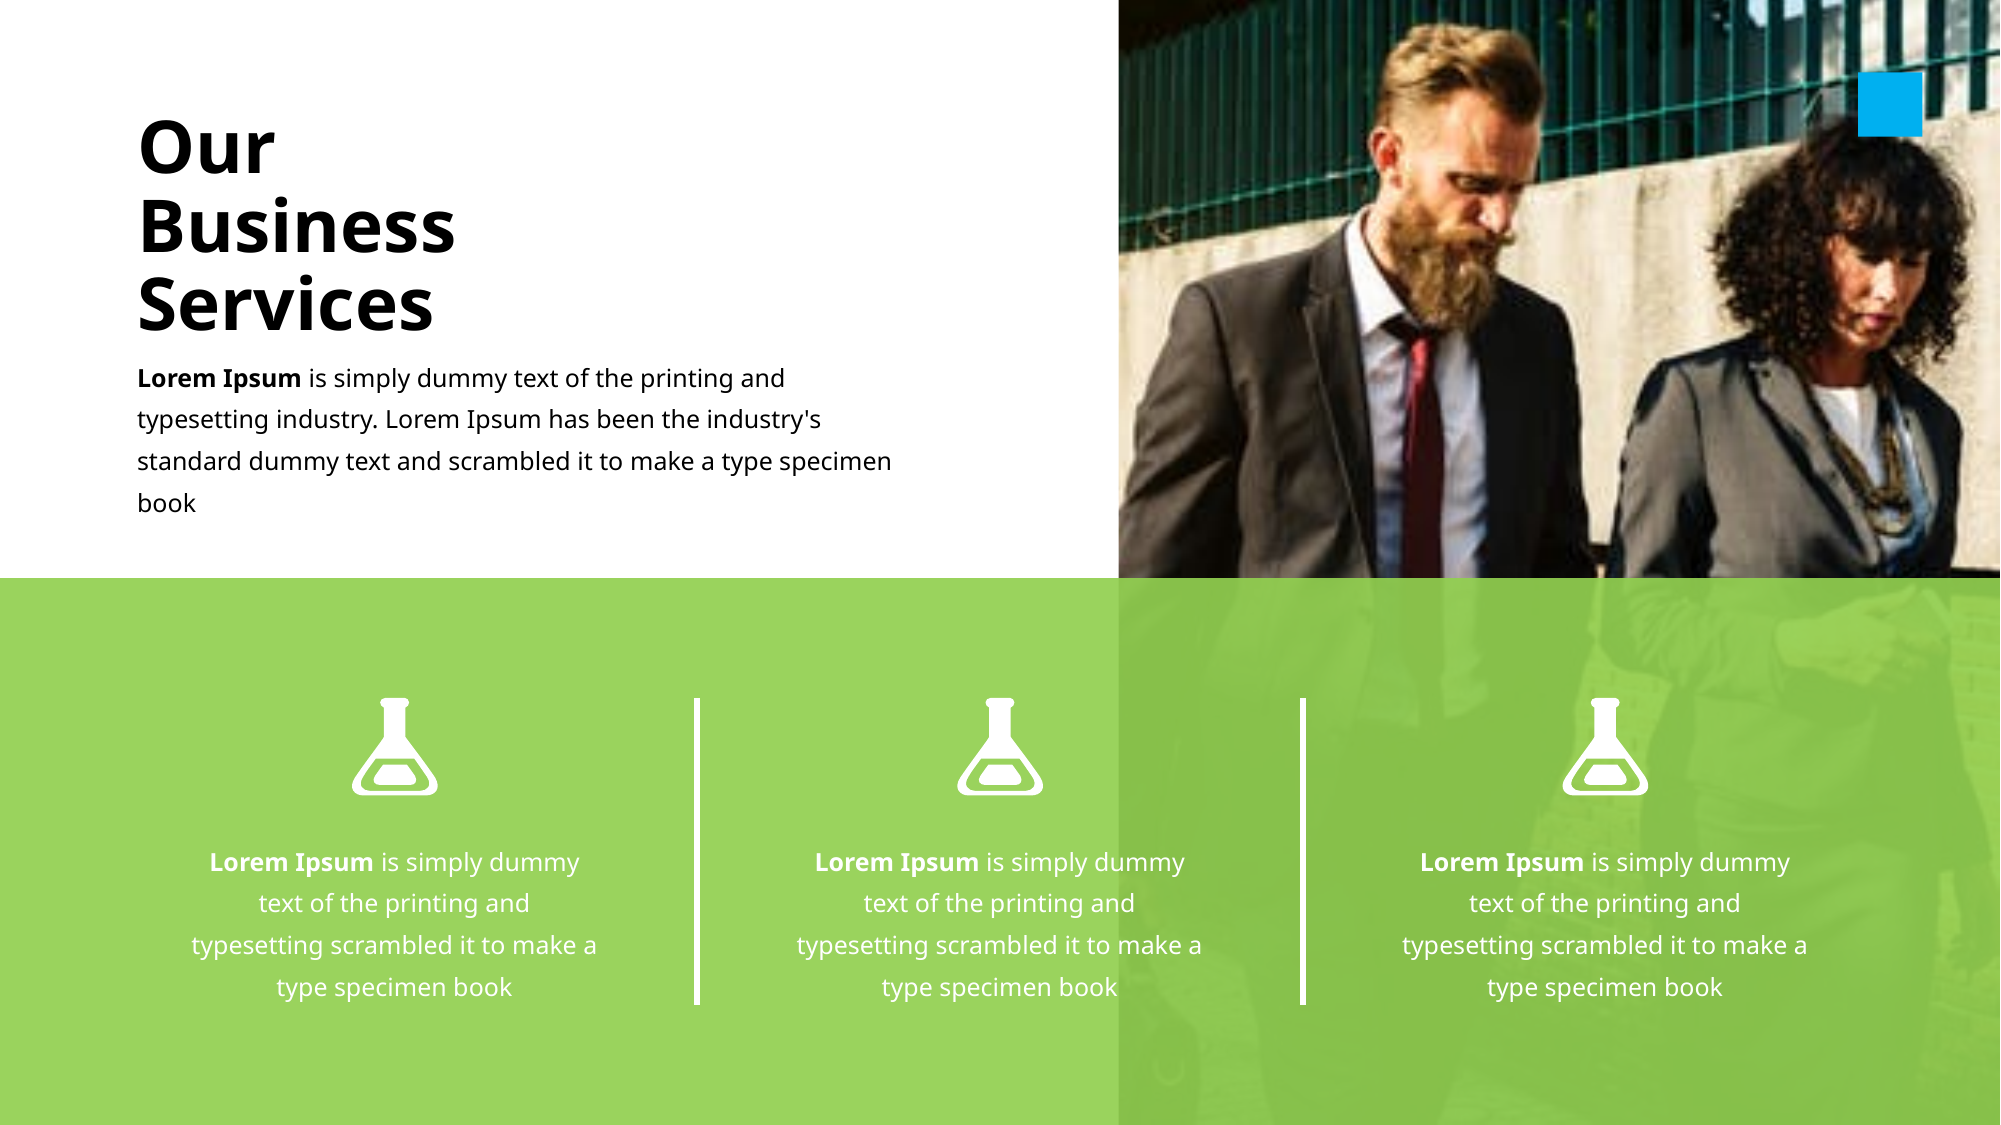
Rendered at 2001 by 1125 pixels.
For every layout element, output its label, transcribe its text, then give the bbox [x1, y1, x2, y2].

title Our Business Services [122, 102, 611, 343]
text_box [0, 577, 1118, 1125]
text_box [176, 697, 614, 1006]
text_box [781, 697, 1219, 1006]
picture [1118, 0, 2000, 1125]
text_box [1386, 697, 1824, 1006]
text_box Lorem Ipsum is simply dummy text of the printing and typesetting industry. Lorem Ipsum has been the industry's standard dummy text and scrambled it to make a type specimen book [122, 343, 940, 525]
